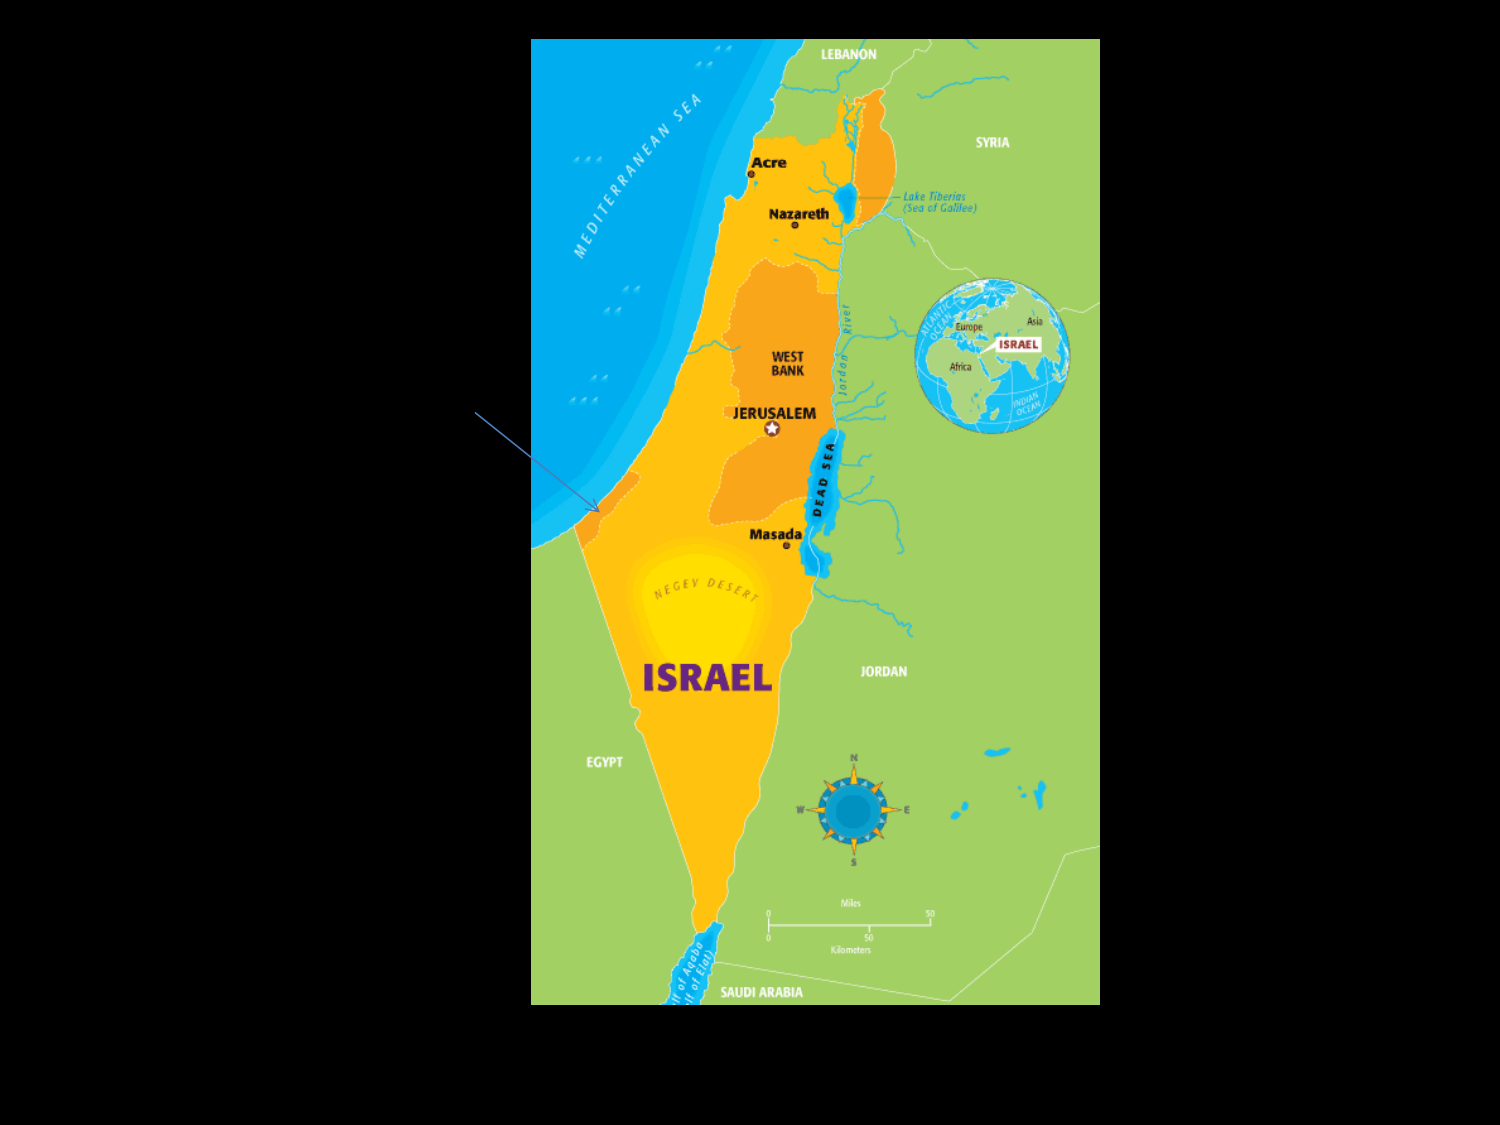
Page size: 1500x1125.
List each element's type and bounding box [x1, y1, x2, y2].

list [530, 39, 1101, 1006]
text_box [474, 412, 601, 513]
